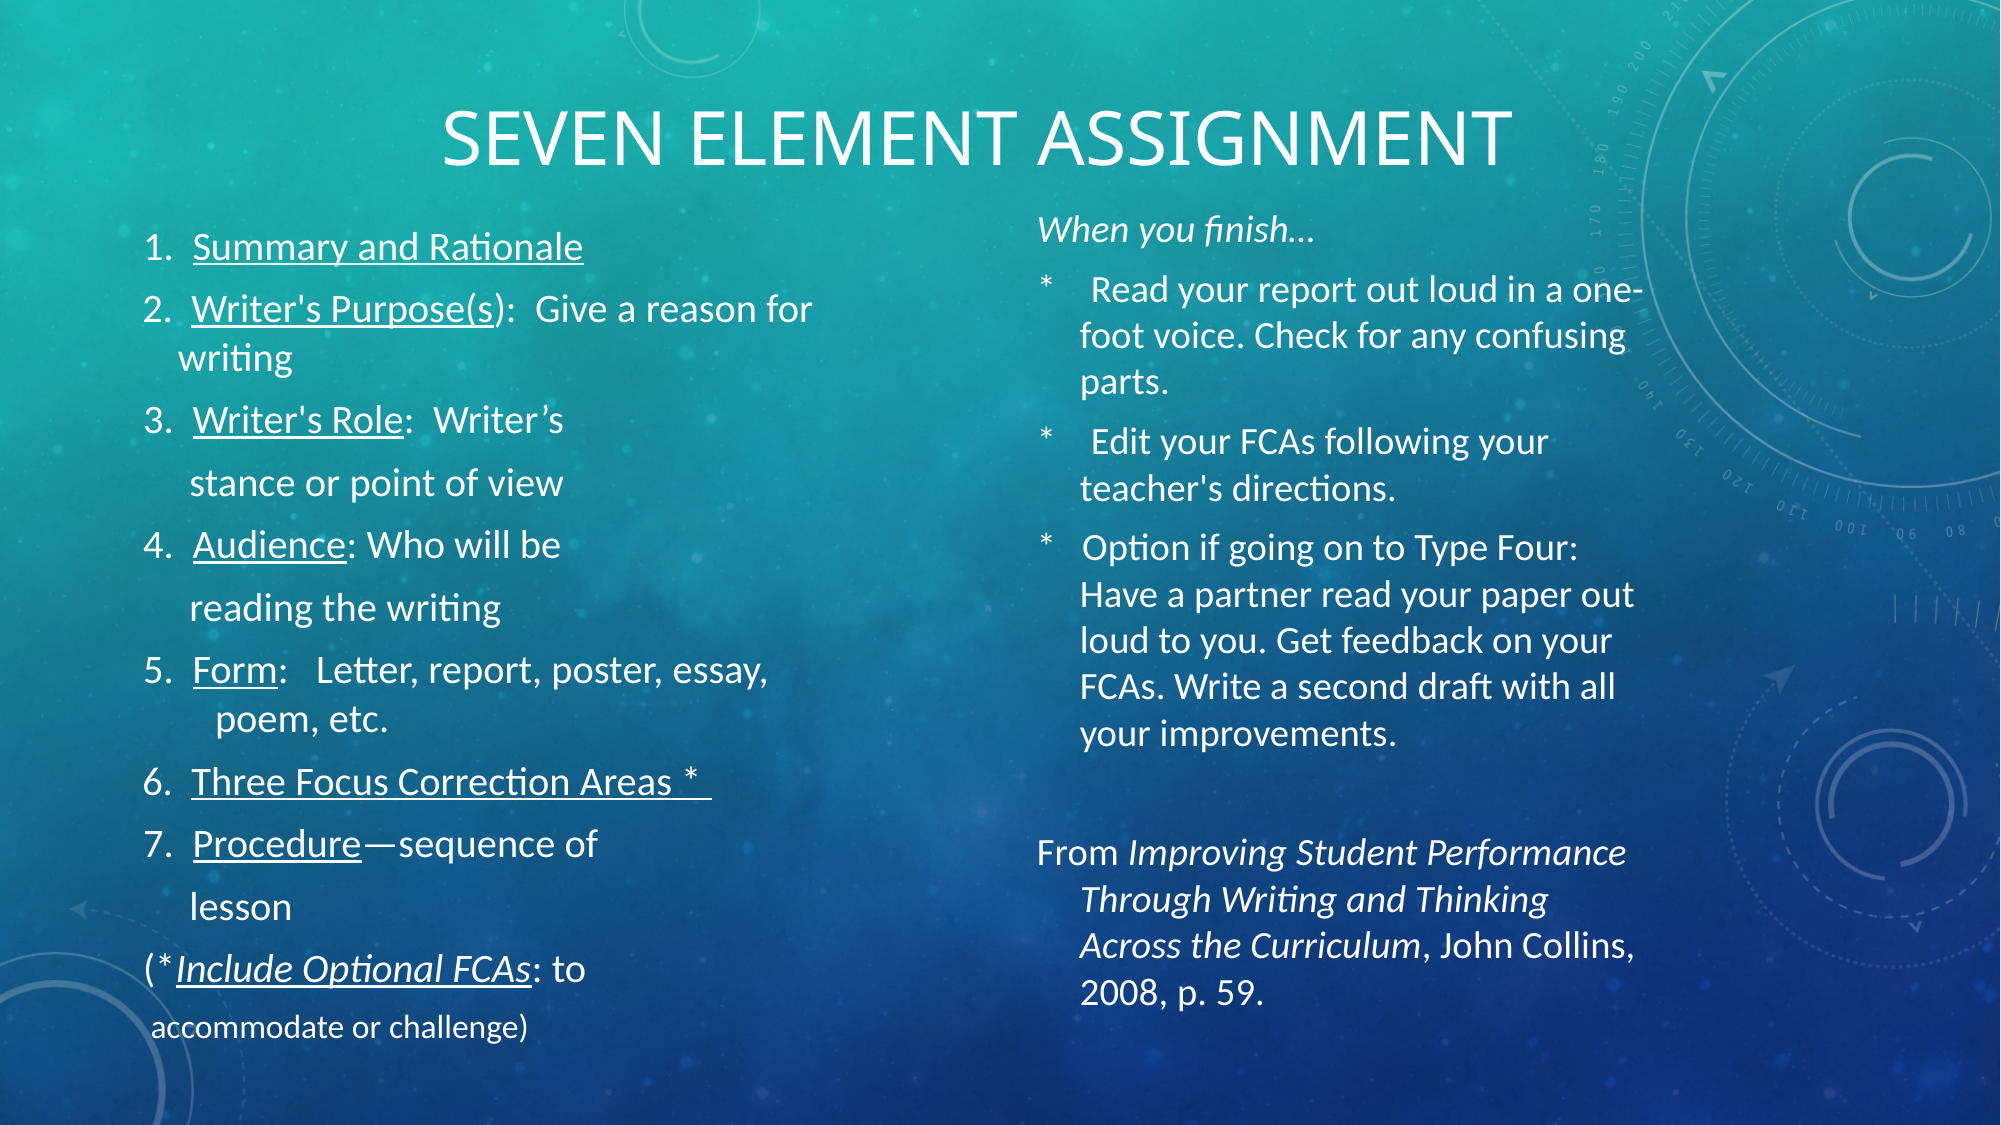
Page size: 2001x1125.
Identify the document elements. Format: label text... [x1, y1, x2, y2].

title Seven Element Assignment [146, 15, 1809, 255]
picture [0, 0, 2001, 1125]
list 1. Summary and Rationale 2. Writer's Purpose(s): Give a reason for writing 3. Writer's Role: Writer’s stance or point of view 4. Audience: Who will be reading the writing 5. Form: Letter, report, poster, essay, poem, etc. 6. Three Focus Correction Areas * 7. Procedure—sequence of lesson (*Include Optional FCAs: to accommodate or challenge) [117, 211, 858, 1063]
list When you finish… * Read your report out loud in a one-foot voice. Check for any confusing parts. * Edit your FCAs following your teacher's directions. * Option if going on to Type Four: Have a partner read your paper out loud to you. Get feedback on your FCAs. Write a second draft with all your improvements. From Improving Student Performance Through Writing and Thinking Across the Curriculum, John Collins, 2008, p. 59. [1021, 195, 1676, 1026]
